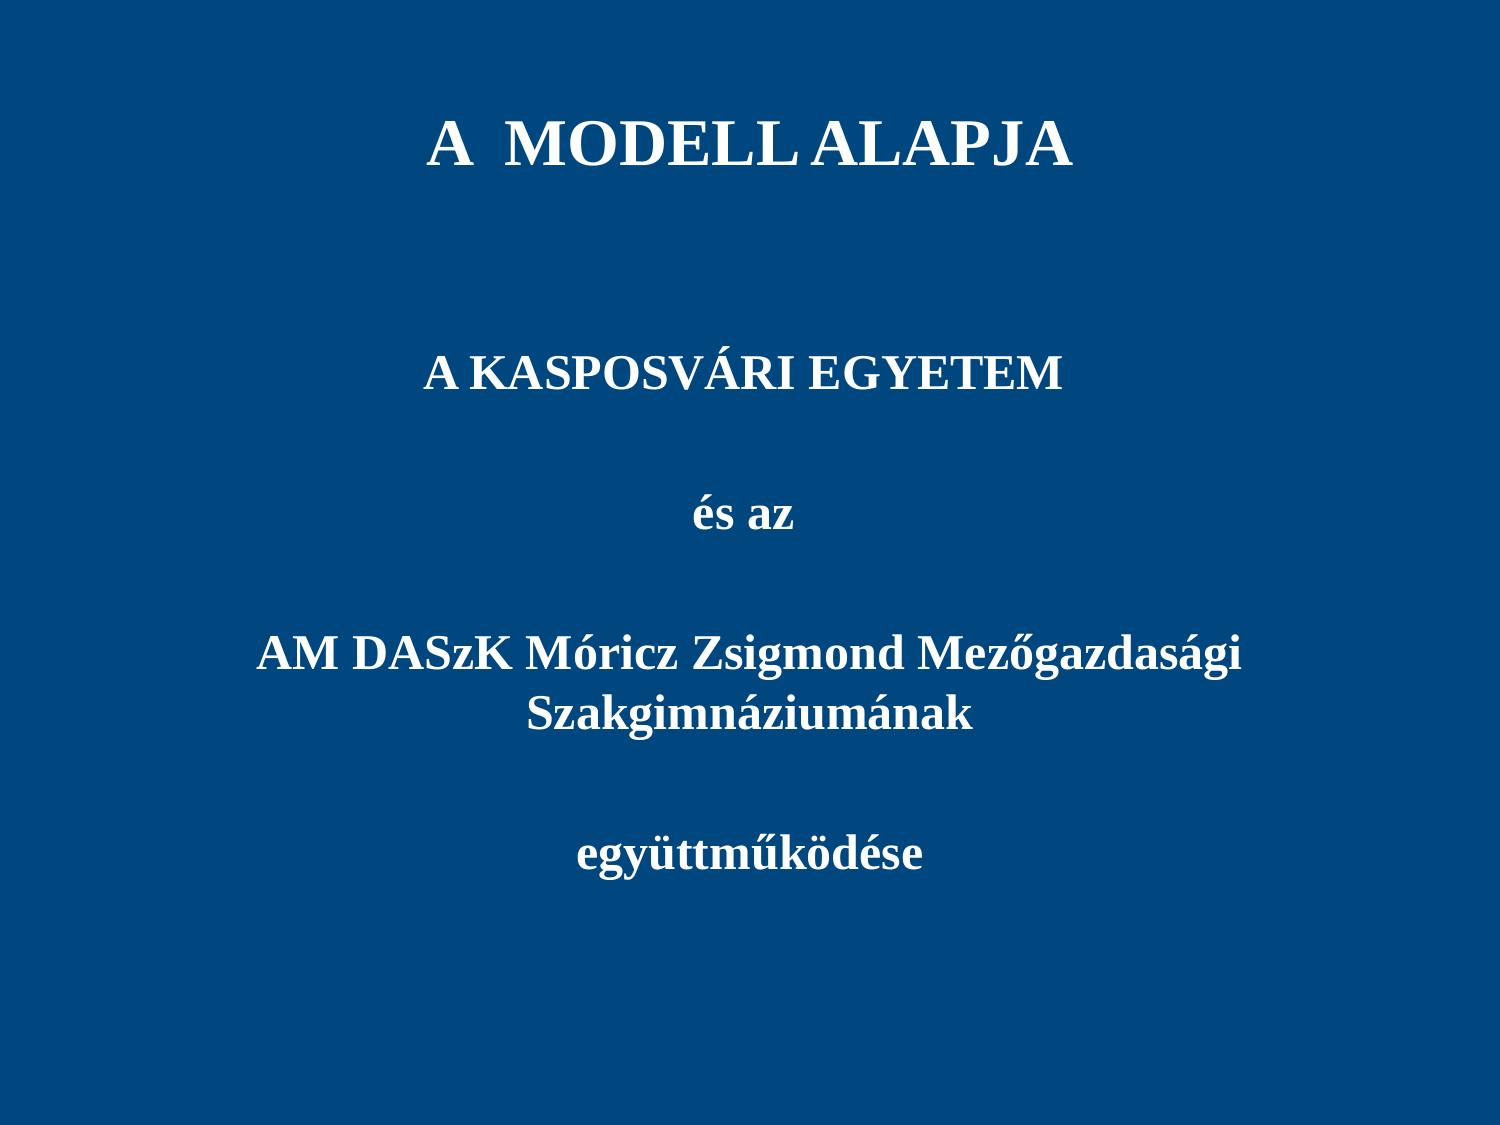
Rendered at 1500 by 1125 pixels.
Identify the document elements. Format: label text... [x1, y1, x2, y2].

title A MODELL ALAPJA [75, 45, 1425, 233]
list A KASPOSVÁRI EGYETEM és az AM DASzK Móricz Zsigmond Mezőgazdasági Szakgimnáziumának együttműködése [75, 267, 1425, 1010]
